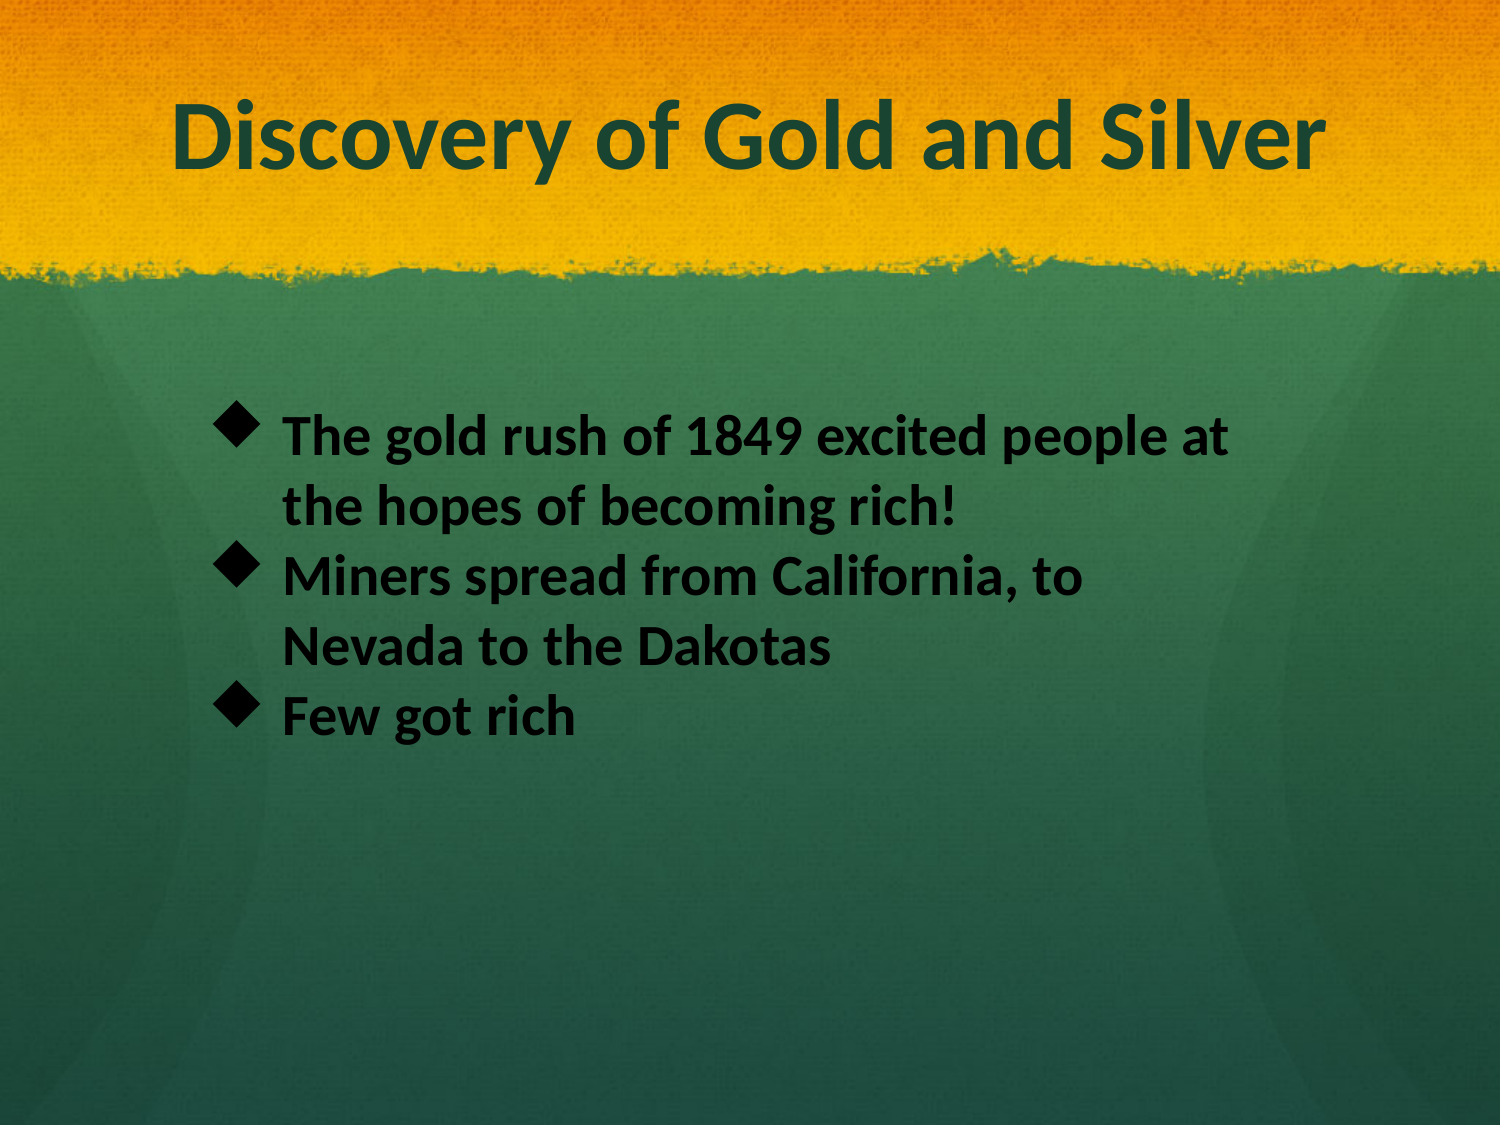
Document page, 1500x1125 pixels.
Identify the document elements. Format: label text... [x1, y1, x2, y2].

text_box The gold rush of 1849 excited people at the hopes of becoming rich! Miners spread from California, to Nevada to the Dakotas Few got rich [193, 389, 1283, 755]
picture [0, 0, 1500, 1125]
title Discovery of Gold and Silver [125, 13, 1375, 246]
